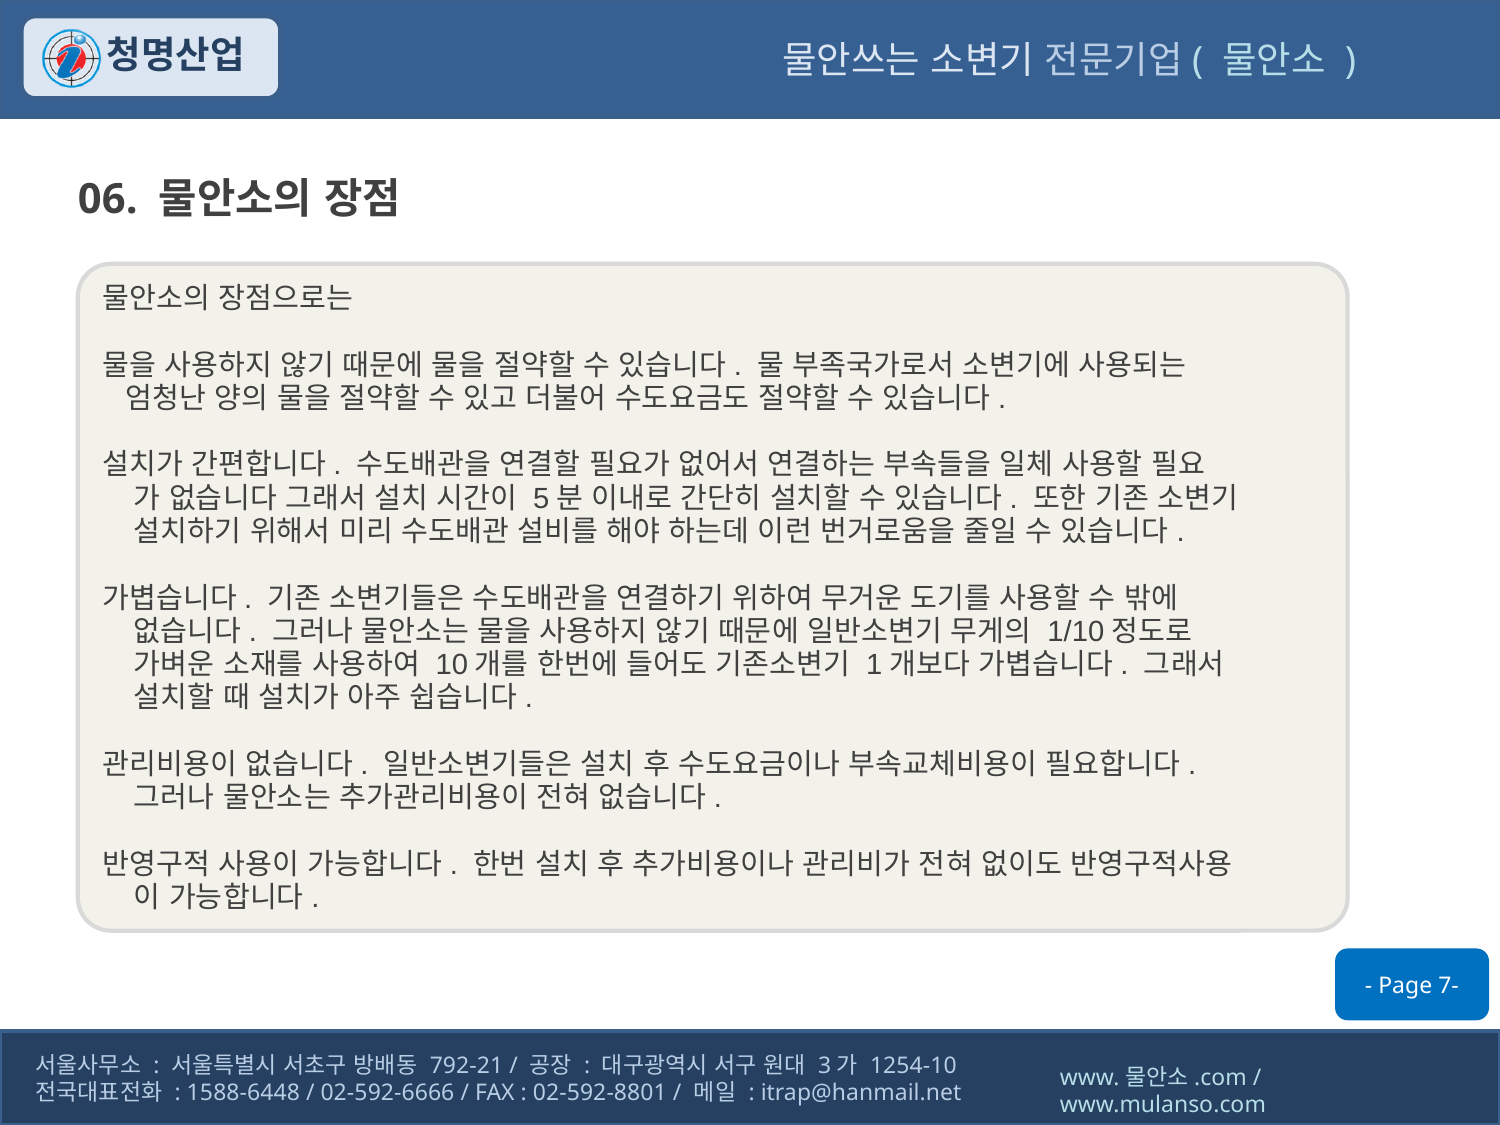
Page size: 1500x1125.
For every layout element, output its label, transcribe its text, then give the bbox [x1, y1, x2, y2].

text_box 06. 물안소의 장점 [63, 164, 417, 229]
text_box [0, 1029, 1500, 1125]
text_box [19, 14, 281, 101]
text_box [106, 84, 283, 101]
text_box 서울사무소 : 서울특별시 서초구 방배동 792-21 / 공장 : 대구광역시 서구 원대 3가 1254-10 전국대표전화 : 1588-6448 / 02-592-6666 / FAX : 02-592-8801 / 메일 : itrap@hanmail.net [20, 1042, 977, 1113]
text_box 물안소의 장점으로는 물을 사용하지 않기 때문에 물을 절약할 수 있습니다. 물 부족국가로서 소변기에 사용되는 엄청난 양의 물을 절약할 수 있고 더불어 수도요금도 절약할 수 있습니다. 설치가 간편합니다. 수도배관을 연결할 필요가 없어서 연결하는 부속들을 일체 사용할 필요 가 없습니다 그래서 설치 시간이 5분 이내로 간단히 설치할 수 있습니다. 또한 기존 소변기 설치하기 위해서 미리 수도배관 설비를 해야 하는데 이런 번거로움을 줄일 수 있습니다. 가볍습니다. 기존 소변기들은 수도배관을 연결하기 위하여 무거운 도기를 사용할 수 밖에 없습니다. 그러나 물안소는 물을 사용하지 않기 때문에 일반소변기 무게의 1/10정도로 가벼운 소재를 사용하여 10개를 한번에 들어도 기존소변기 1개보다 가볍습니다. 그래서 설치할 때 설치가 아주 쉽습니다. 관리비용이 없습니다. 일반소변기들은 설치 후 수도요금이나 부속교체비용이 필요합니다. 그러나 물안소는 추가관리비용이 전혀 없습니다. 반영구적 사용이 가능합니다. 한번 설치 후 추가비용이나 관리비가 전혀 없이도 반영구적사용 이 가능합니다. [75, 261, 1350, 933]
text_box www.물안소.com / www.mulanso.com [1045, 1054, 1477, 1125]
picture [36, 23, 106, 93]
text_box 청명산업 [108, 23, 328, 84]
text_box 물안쓰는 소변기 전문기업( 물안소 ) [0, 0, 1500, 119]
text_box - Page 7- [1333, 947, 1491, 1022]
